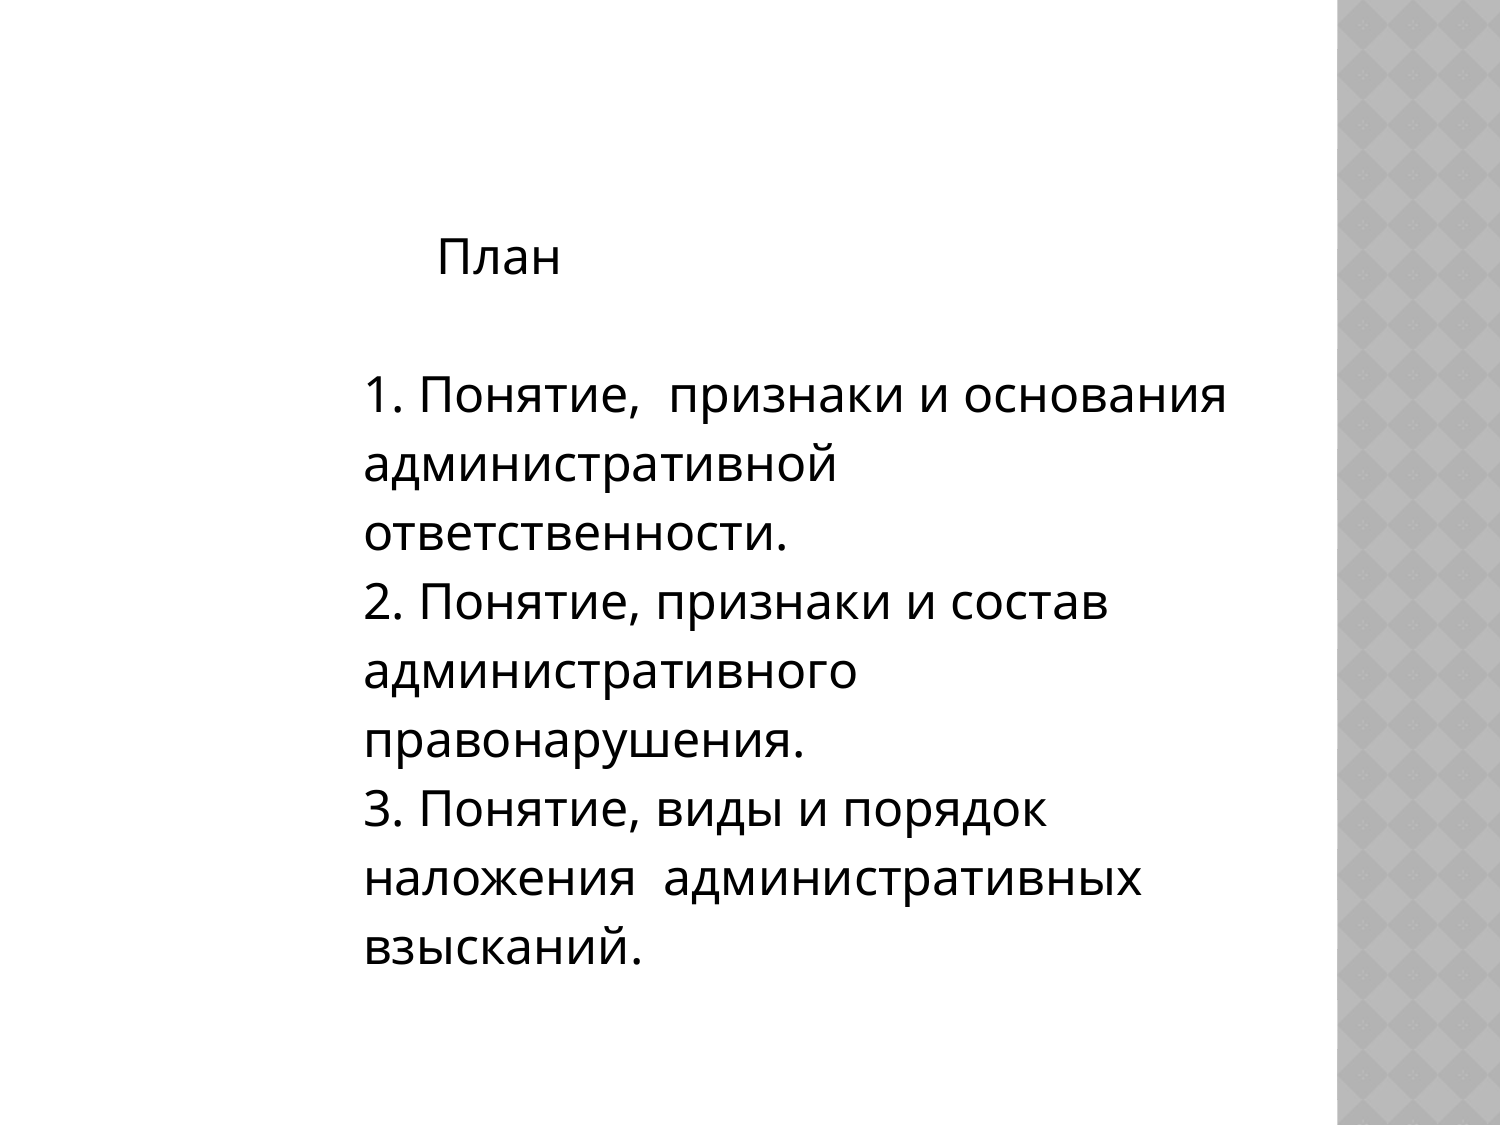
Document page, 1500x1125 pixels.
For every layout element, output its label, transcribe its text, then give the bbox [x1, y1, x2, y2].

text_box План 1. Понятие, признаки и основания административной ответственности. 2. Понятие, признаки и состав административного правонарушения. 3. Понятие, виды и порядок наложения административных взысканий. [348, 208, 1282, 1111]
